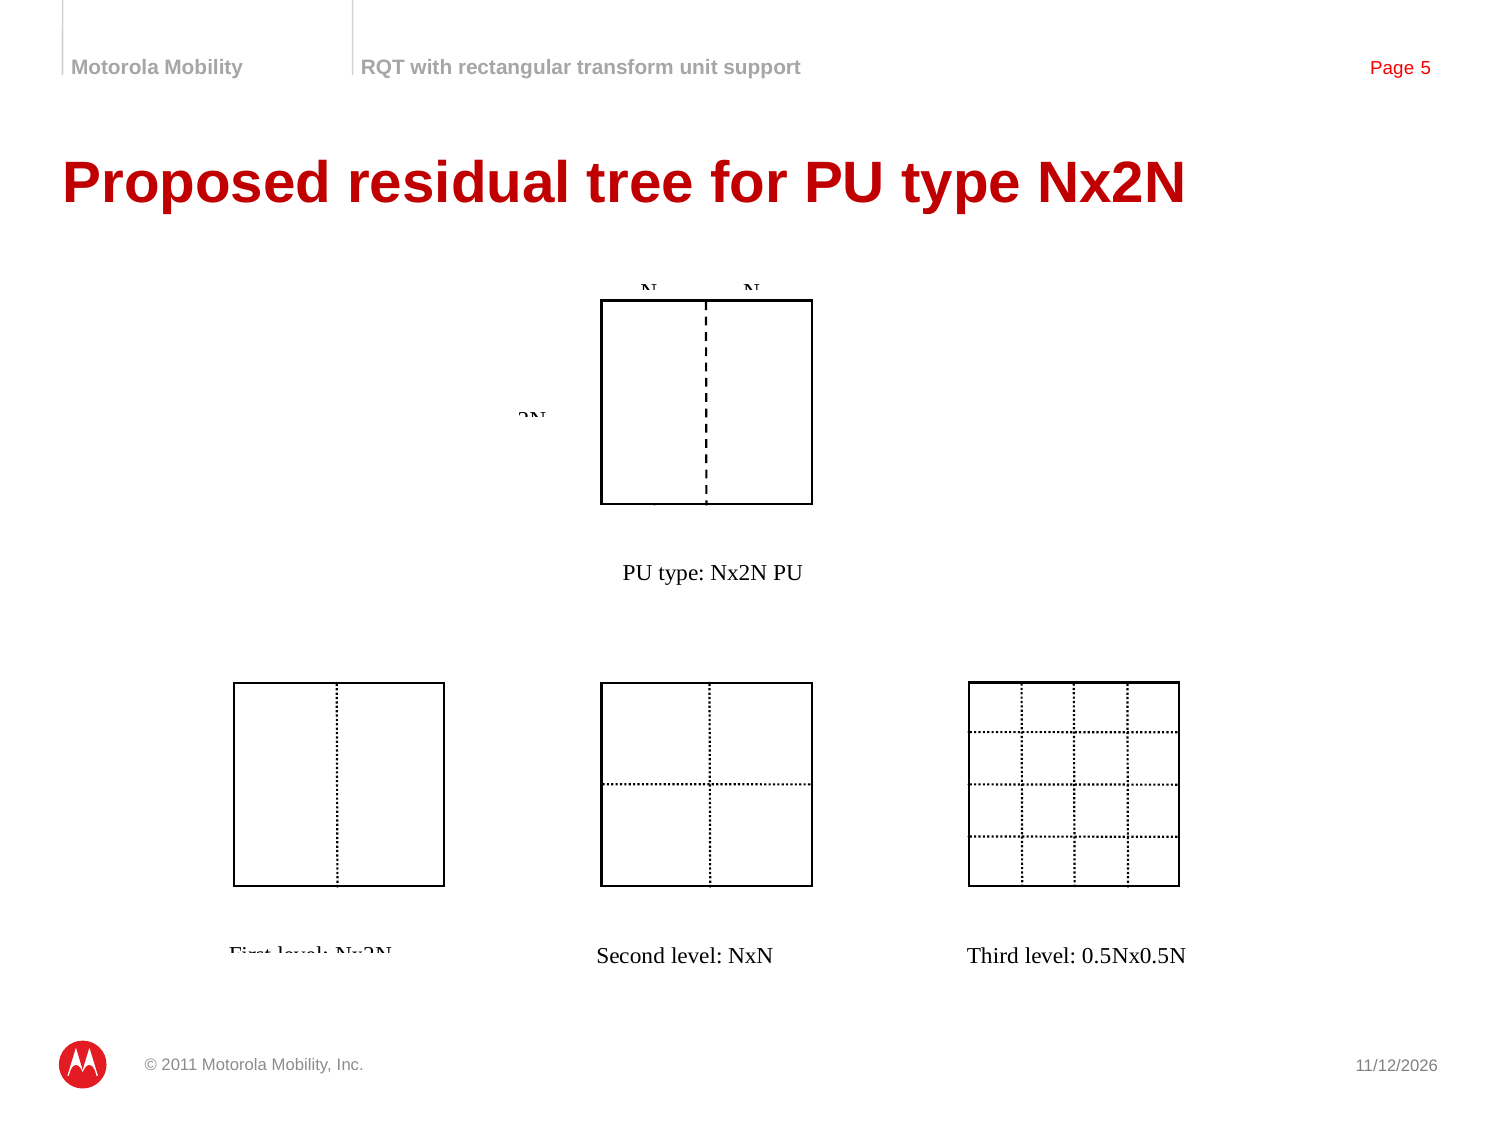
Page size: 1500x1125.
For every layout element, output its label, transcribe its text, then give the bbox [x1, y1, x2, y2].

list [13, 229, 1483, 1004]
title Proposed residual tree for PU type Nx2N [62, 78, 1439, 215]
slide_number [1347, 1043, 1447, 1087]
footer © 2011 Motorola Mobility, Inc. [129, 1041, 605, 1086]
